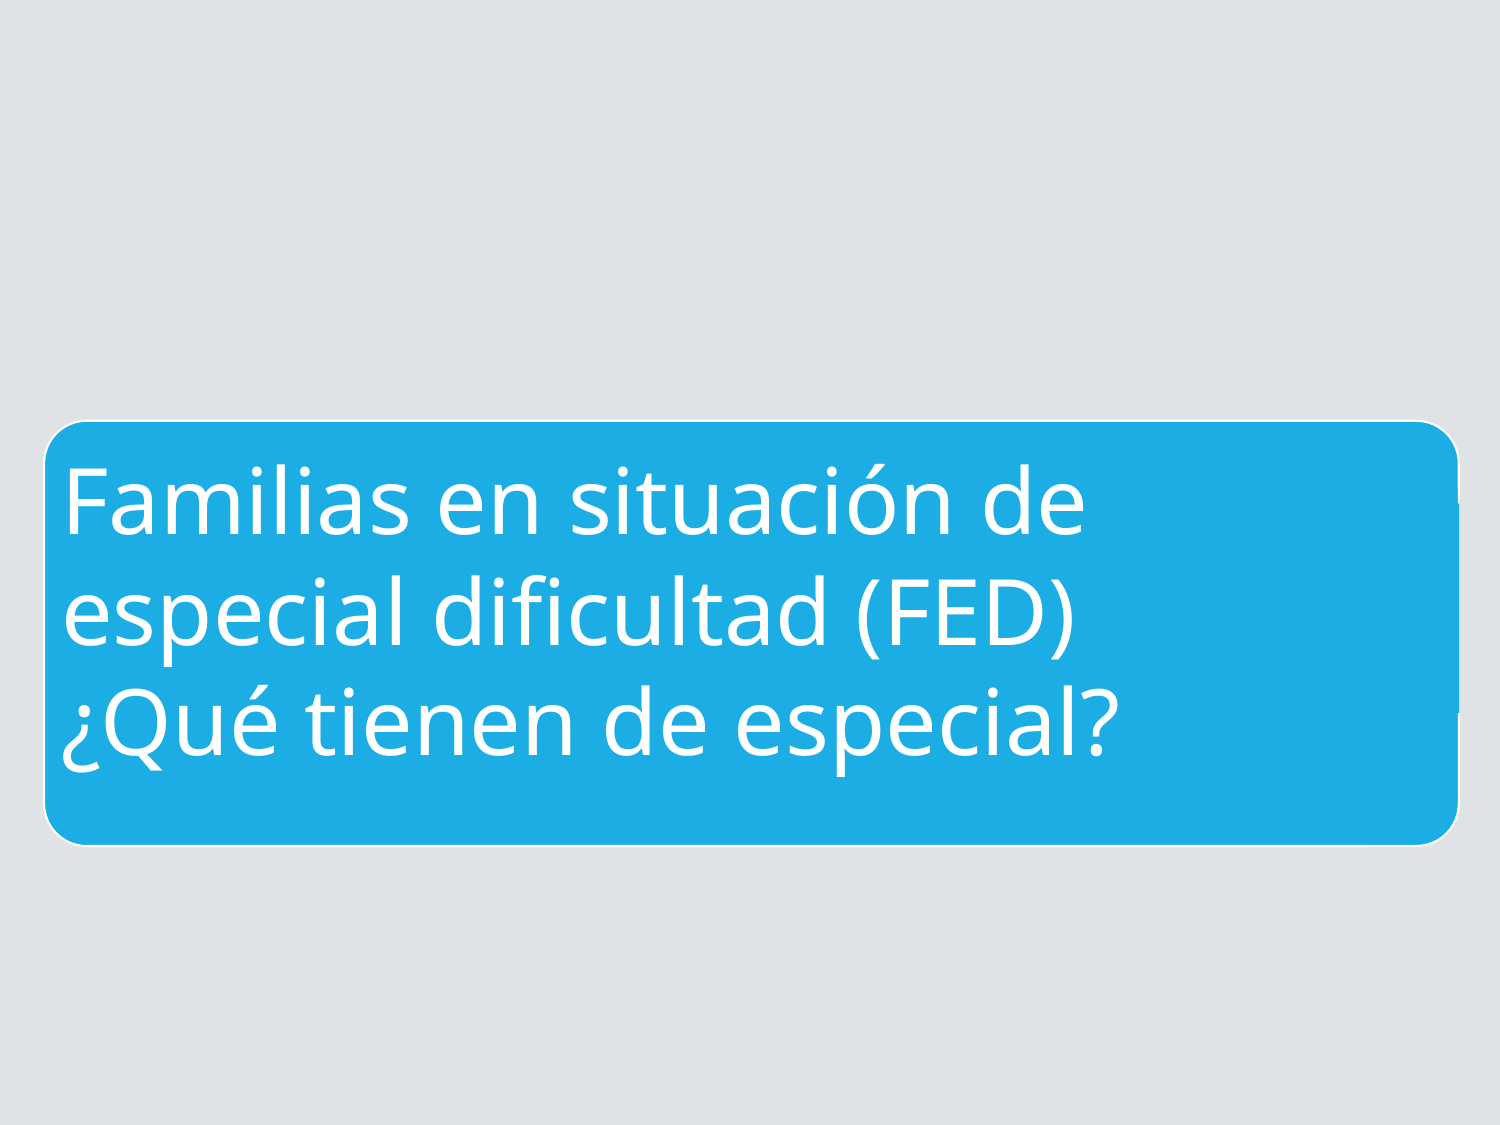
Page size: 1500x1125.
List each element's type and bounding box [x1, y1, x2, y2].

text_box [43, 420, 1460, 846]
